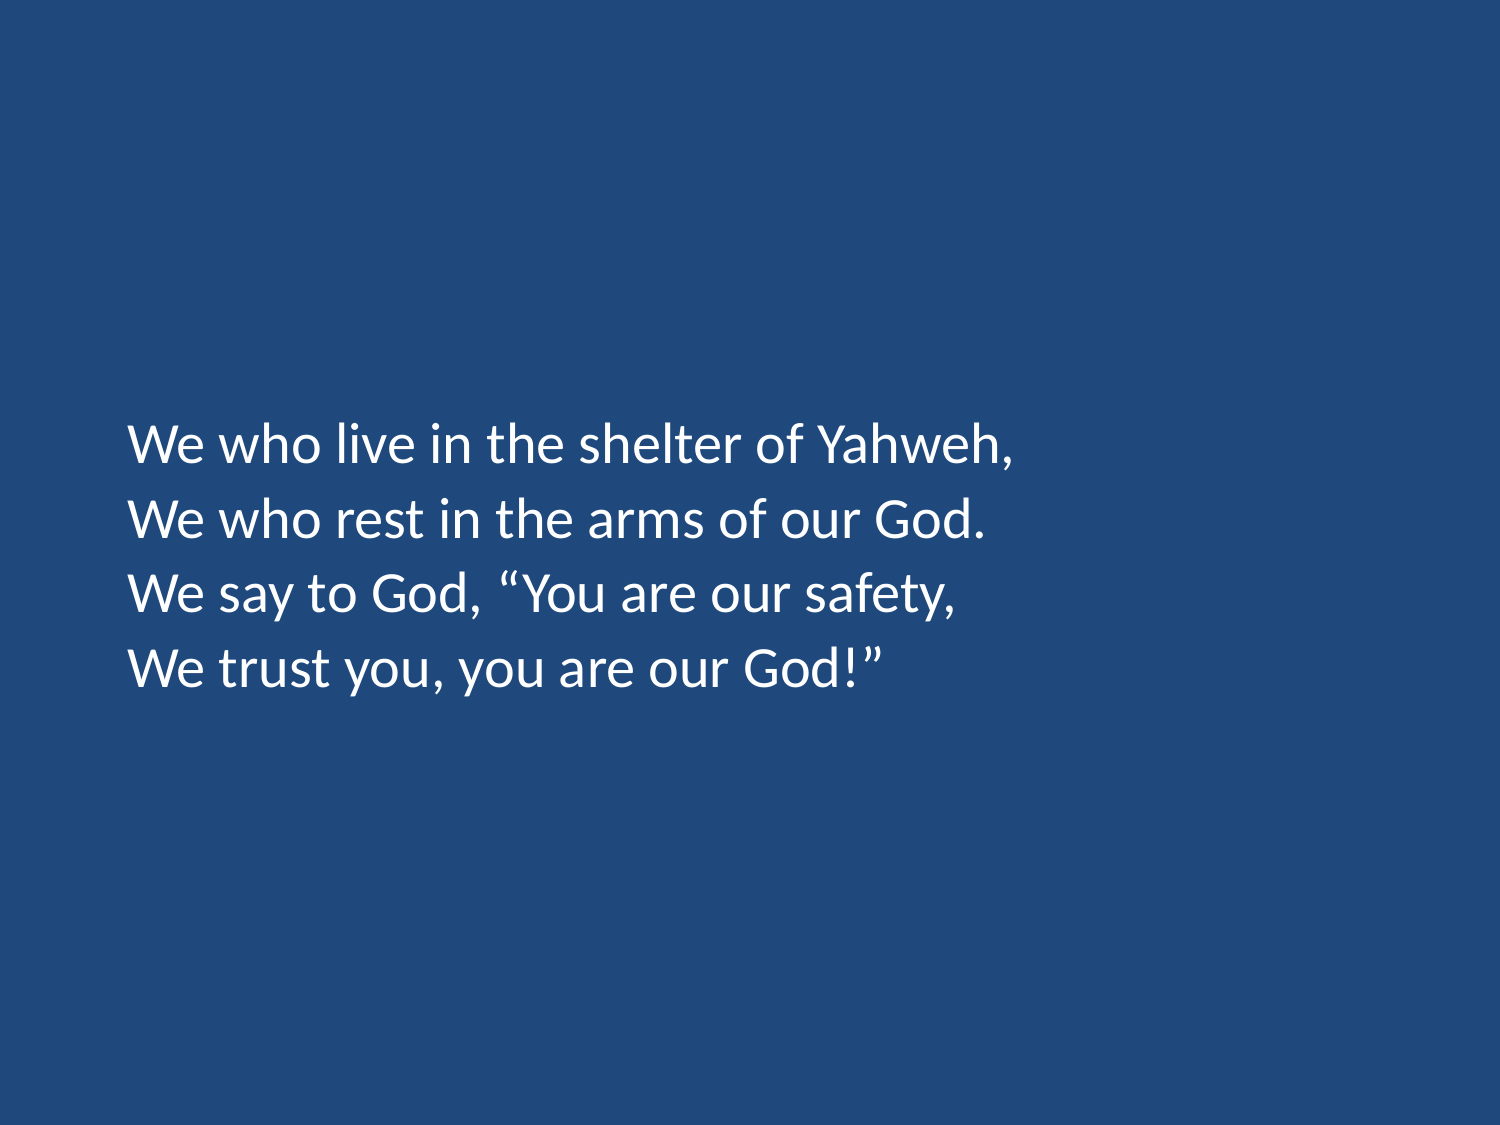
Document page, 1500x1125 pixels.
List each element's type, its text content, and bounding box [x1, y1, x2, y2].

list We who live in the shelter of Yahweh, We who rest in the arms of our God. We say to God, “You are our safety, We trust you, you are our God!” [112, 406, 1454, 719]
